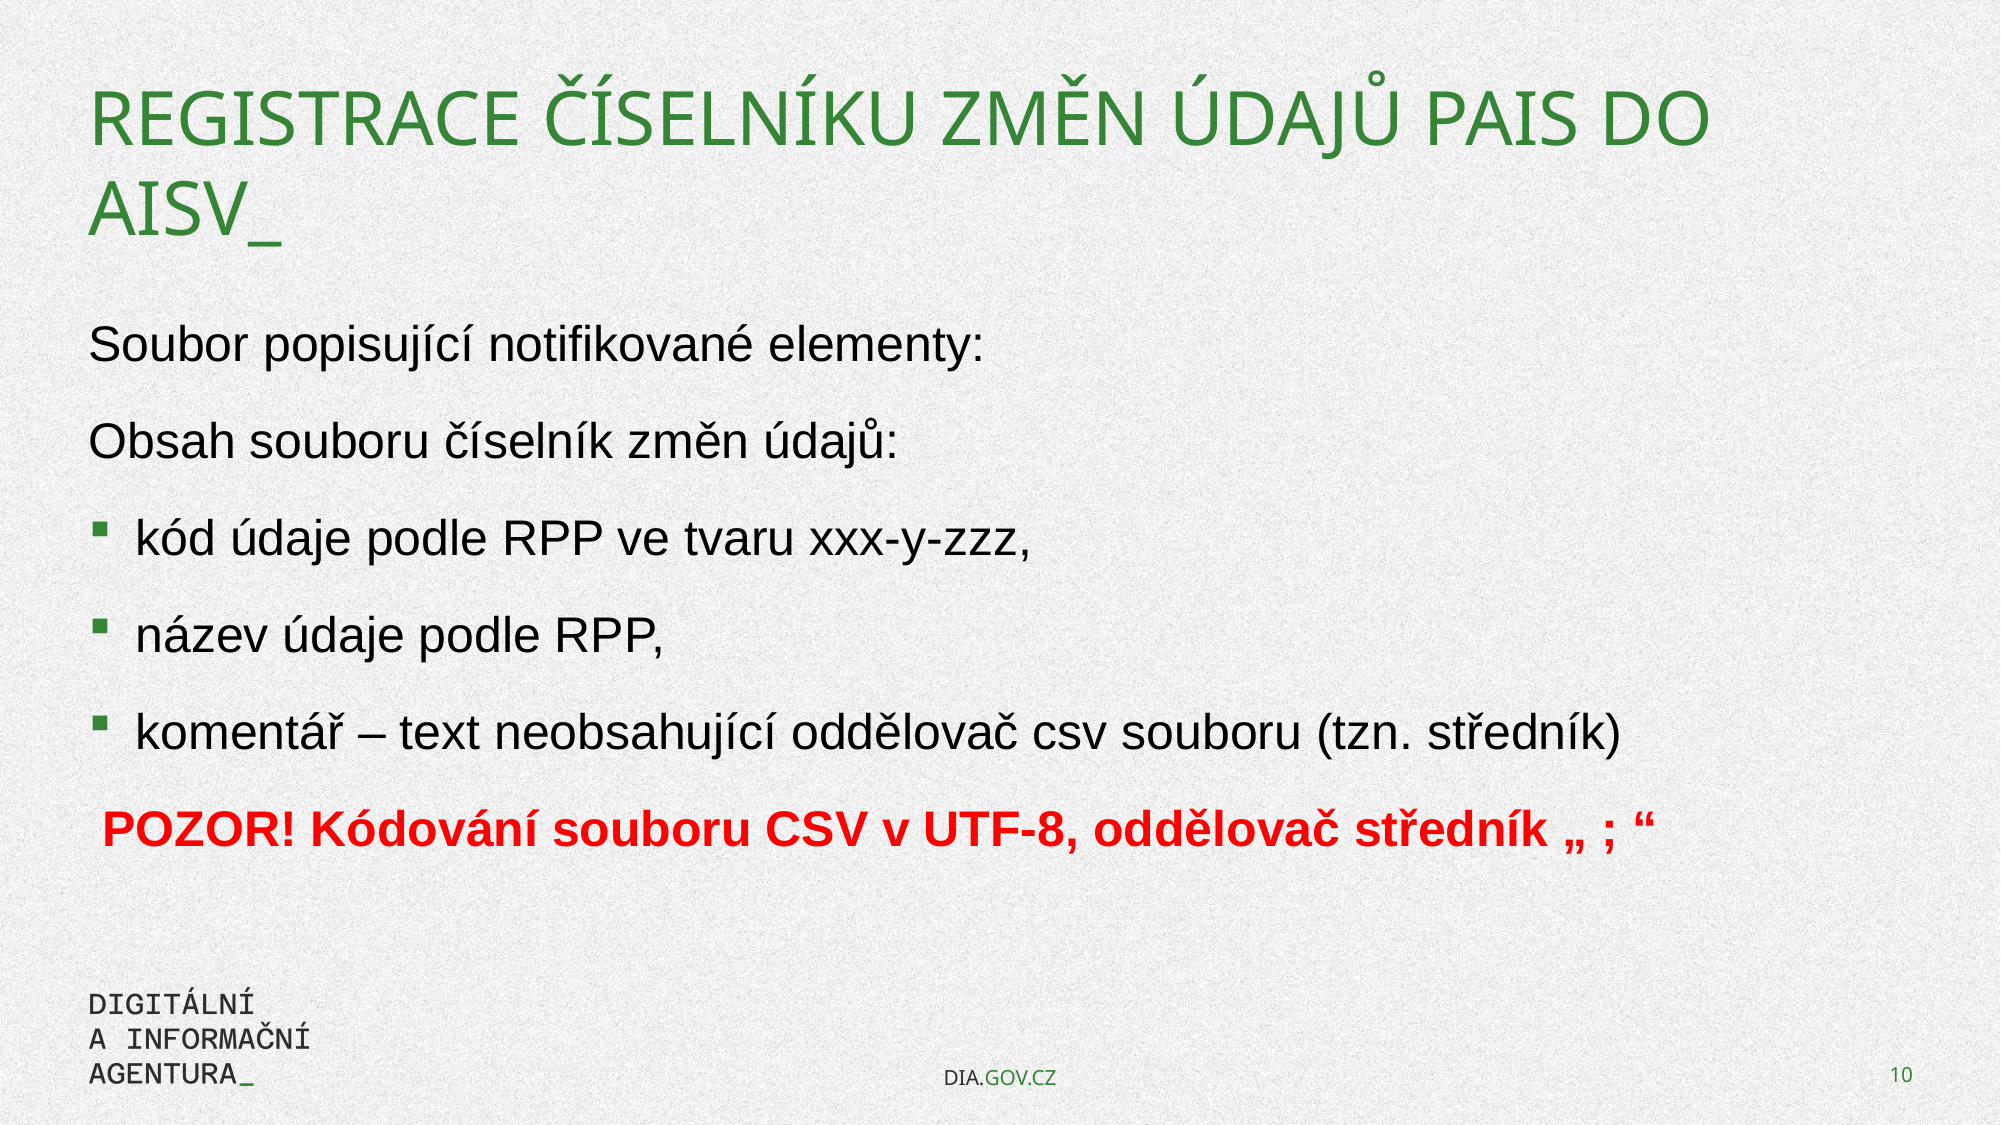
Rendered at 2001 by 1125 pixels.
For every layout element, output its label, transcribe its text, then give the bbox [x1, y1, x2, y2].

footer DIA.GOV.CZ [558, 1037, 1442, 1098]
picture [0, 0, 2001, 1125]
title Registrace číselníku změn údajů pais do AISV_ [88, 70, 1912, 284]
list Soubor popisující notifikované elementy: Obsah souboru číselník změn údajů: kód údaje podle RPP ve tvaru xxx-y-zzz, název údaje podle RPP, komentář – text neobsahující oddělovač csv souboru (tzn. středník) POZOR! Kódování souboru CSV v UTF-8, oddělovač středník „ ; “ [88, 299, 1912, 980]
slide_number 10 [1612, 1037, 1928, 1098]
